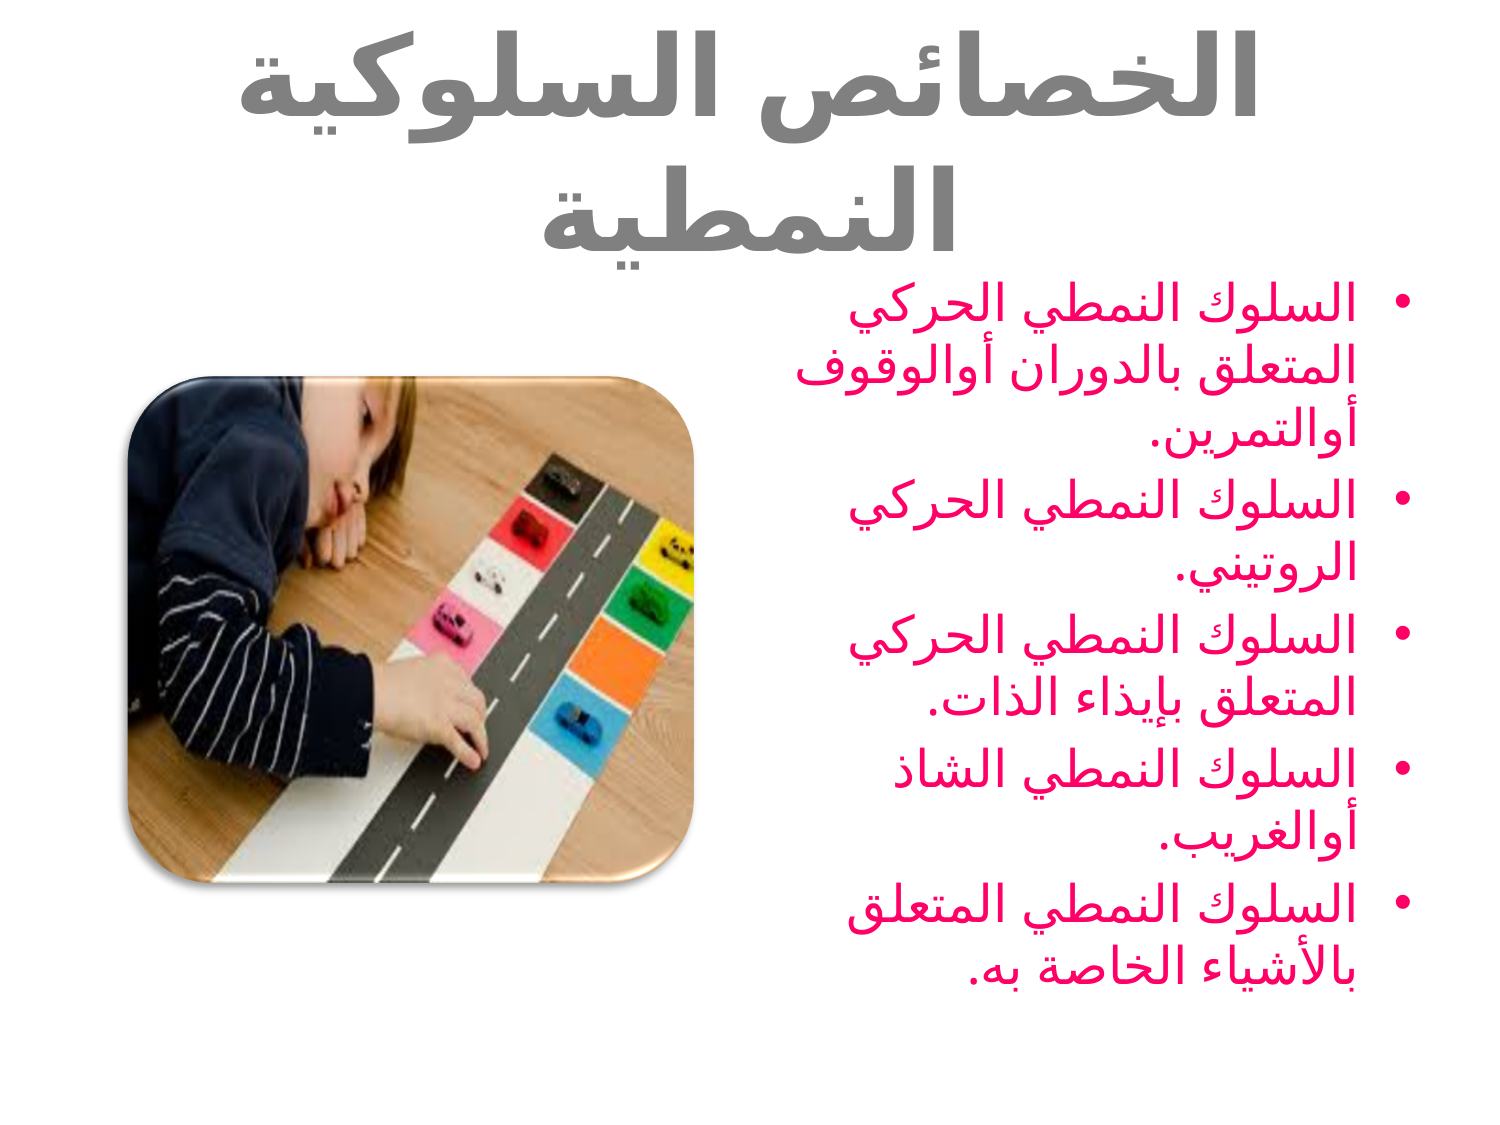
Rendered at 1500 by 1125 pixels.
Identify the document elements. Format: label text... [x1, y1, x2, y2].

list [108, 365, 704, 902]
title الخصائص السلوكية النمطية [75, 45, 1425, 233]
list السلوك النمطي الحركي المتعلق بالدوران أوالوقوف أوالتمرين. السلوك النمطي الحركي الروتيني. السلوك النمطي الحركي المتعلق بإيذاء الذات. السلوك النمطي الشاذ أوالغريب. السلوك النمطي المتعلق بالأشياء الخاصة به. [762, 262, 1425, 1005]
